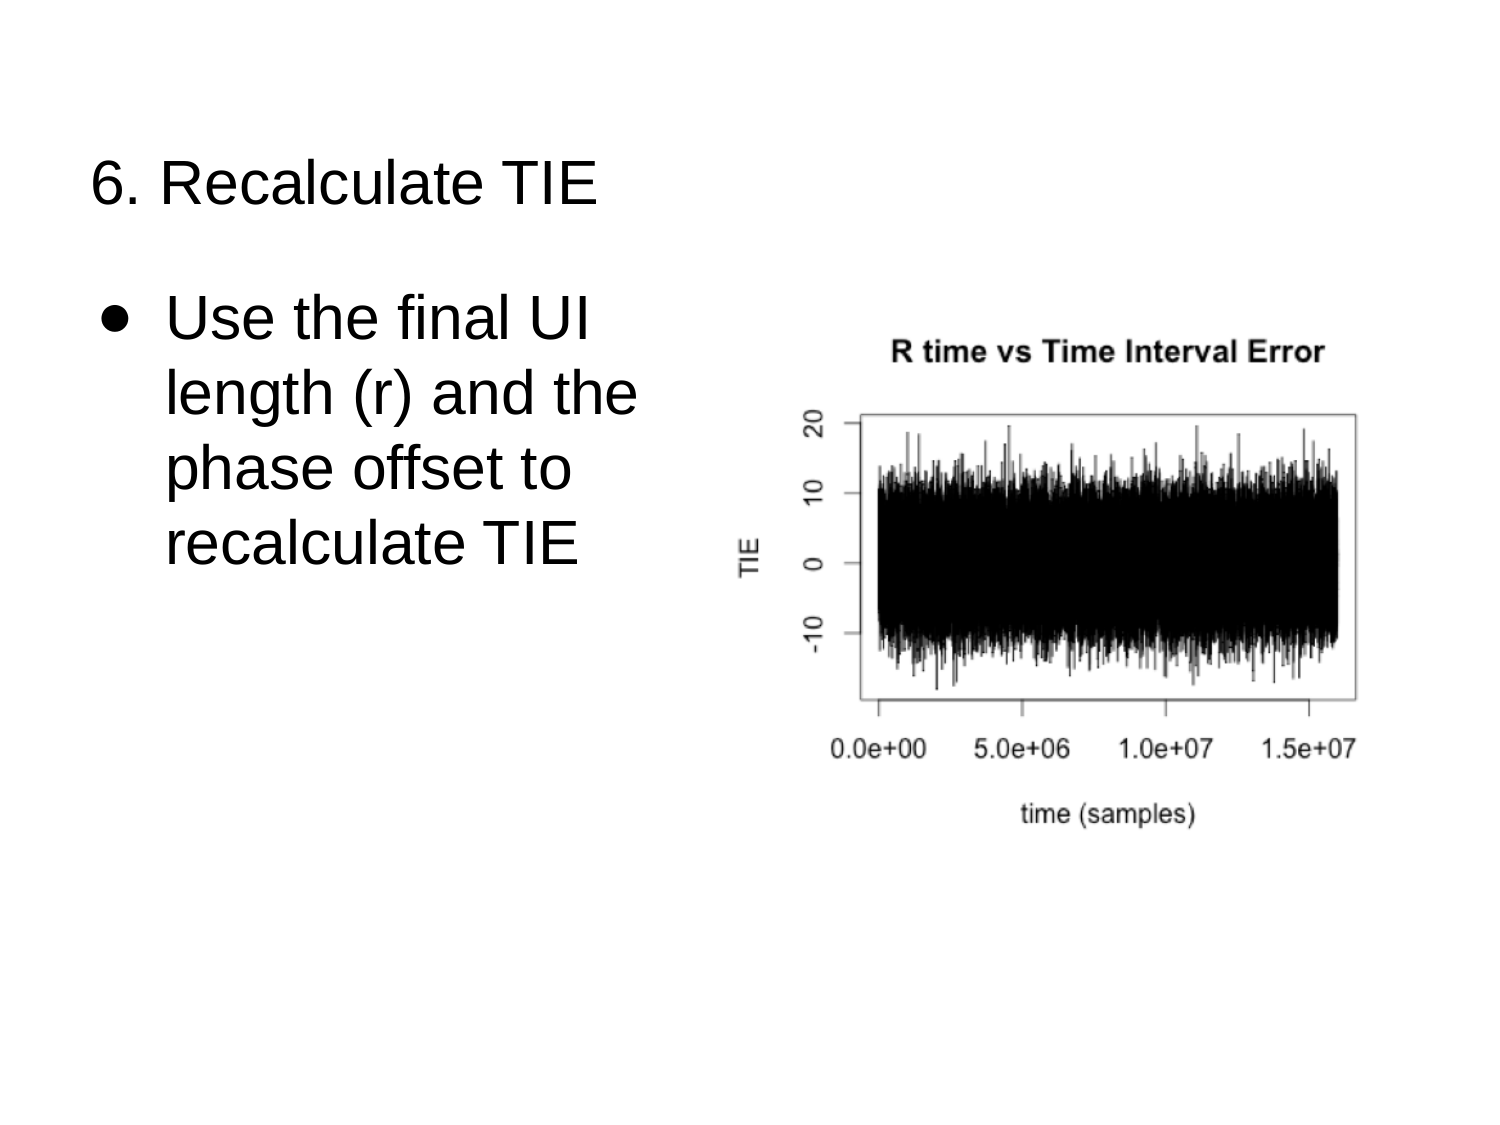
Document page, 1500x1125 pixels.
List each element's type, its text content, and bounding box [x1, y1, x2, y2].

list Use the final UI length (r) and the phase offset to recalculate TIE [75, 262, 731, 1078]
title 6. Recalculate TIE [75, 45, 1425, 233]
picture [729, 284, 1423, 863]
